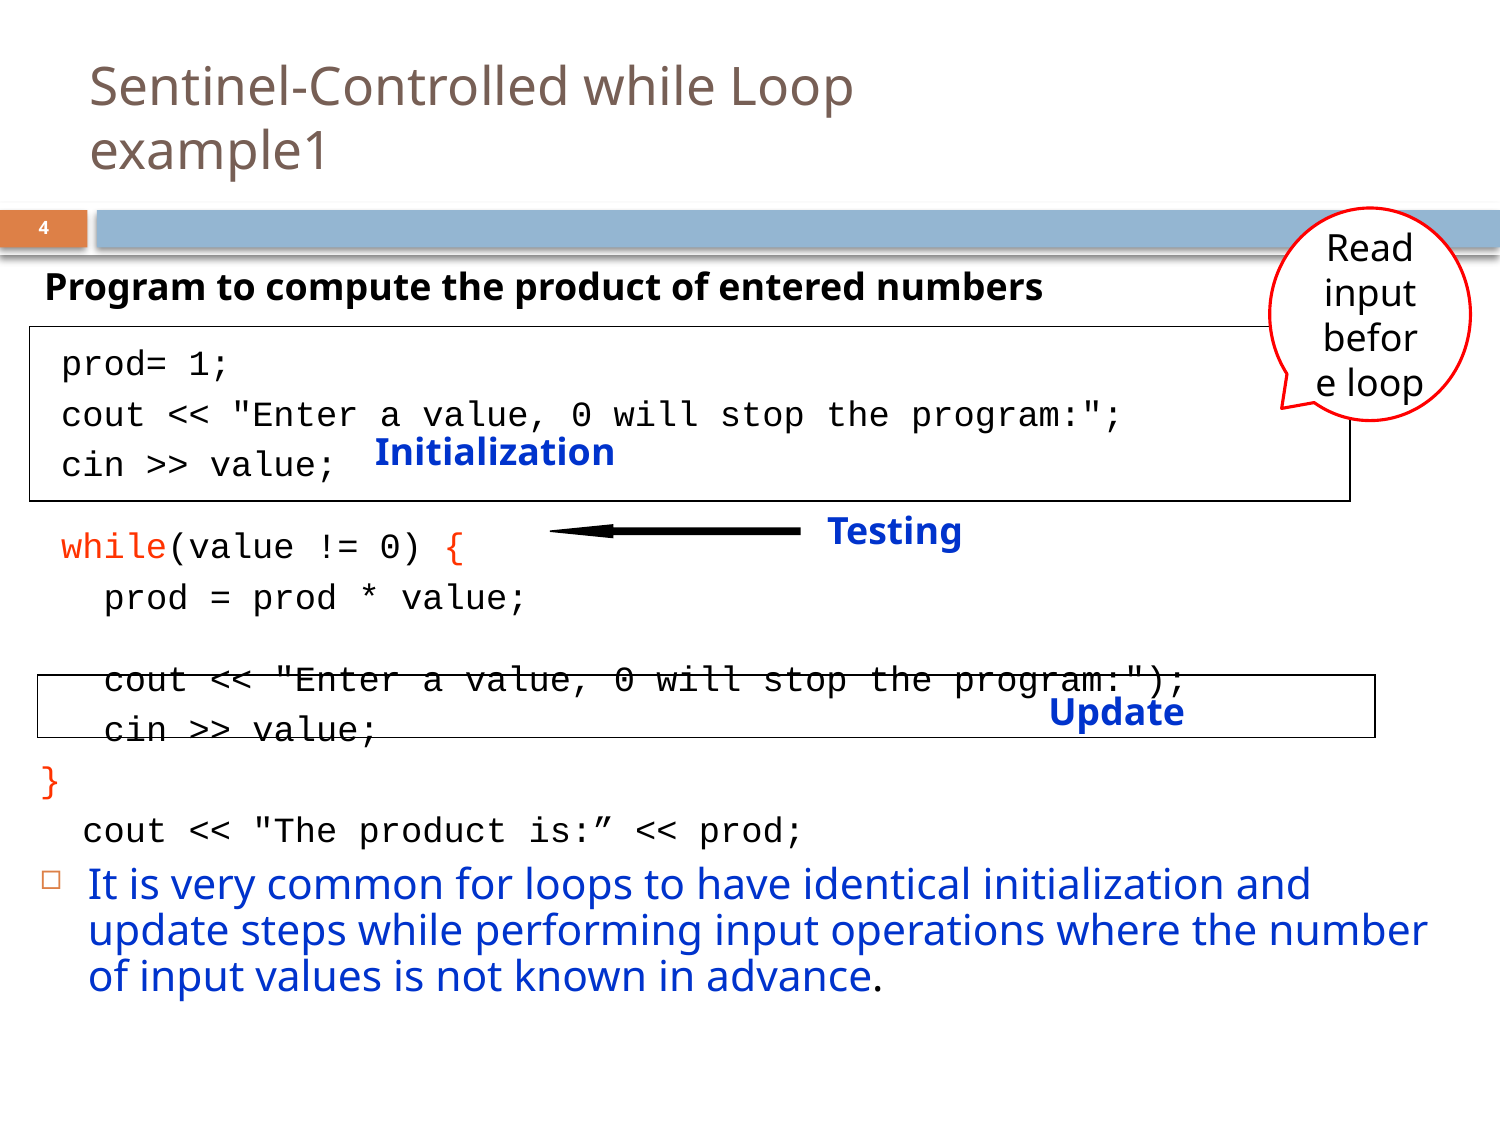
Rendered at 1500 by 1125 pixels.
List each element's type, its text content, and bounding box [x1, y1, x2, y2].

text_box [549, 524, 800, 538]
slide_number 4 [0, 208, 88, 249]
title Sentinel-Controlled while Loop example1 [75, 45, 1425, 188]
list prod= 1; cout << "Enter a value, 0 will stop the program:"; cin >> value; while(value != 0) { prod = prod * value; cout << "Enter a value, 0 will stop the program:"); cin >> value; } cout << "The product is:” << prod; It is very common for loops to have identical initialization and update steps while performing input operations where the number of input values is not known in advance. [24, 337, 1450, 1013]
text_box [29, 326, 1350, 502]
text_box Program to compute the product of entered numbers [29, 255, 1284, 315]
text_box [37, 674, 1375, 738]
text_box Testing [812, 499, 1025, 560]
text_box Update [1033, 680, 1359, 741]
text_box Initialization [360, 420, 686, 481]
text_box Read input before loop [1268, 206, 1473, 423]
